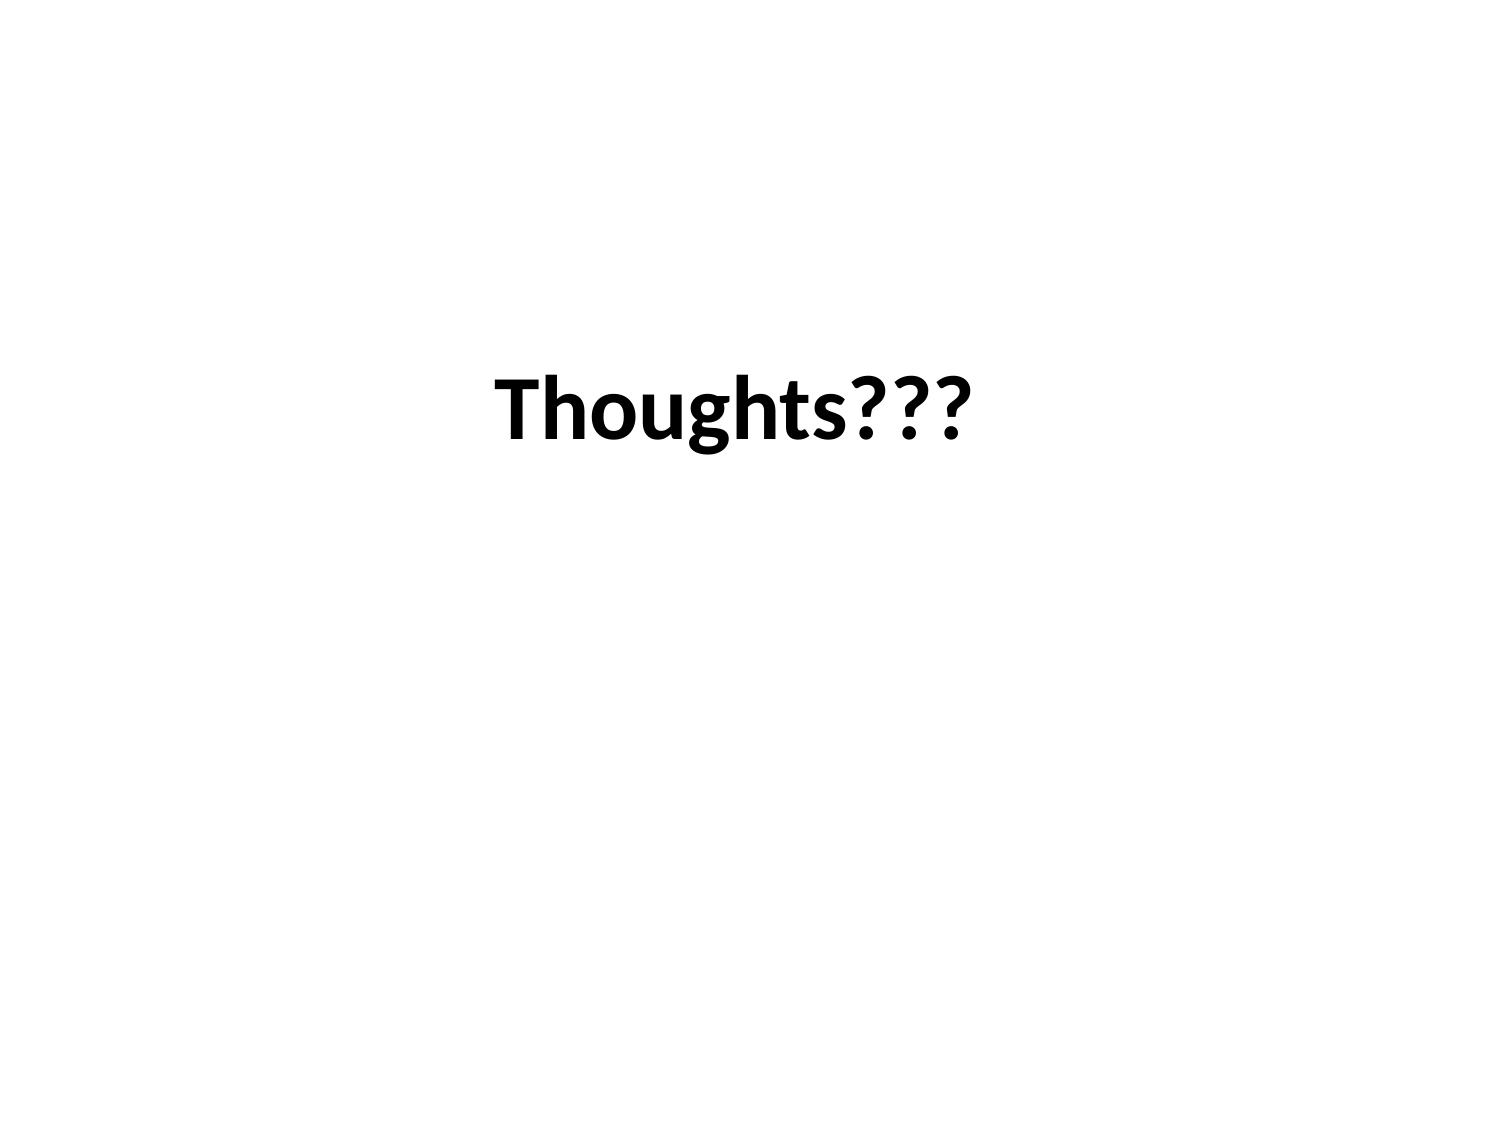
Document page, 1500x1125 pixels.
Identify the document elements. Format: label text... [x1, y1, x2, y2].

title Thoughts??? [60, 308, 1411, 497]
